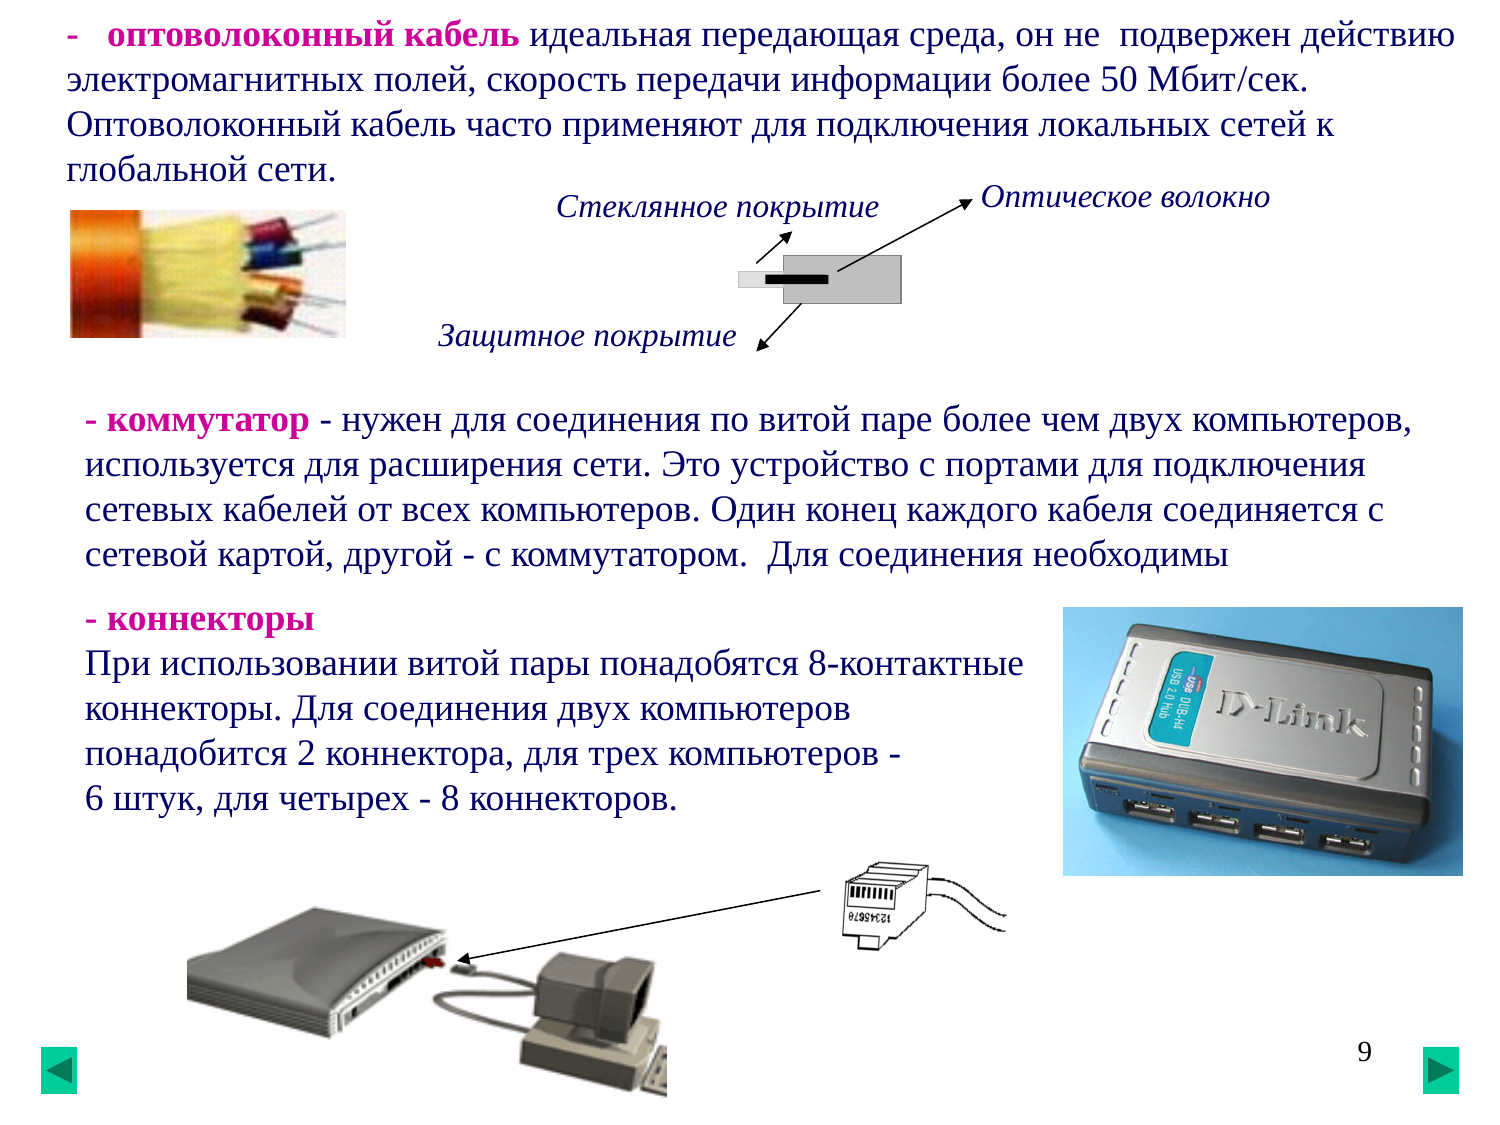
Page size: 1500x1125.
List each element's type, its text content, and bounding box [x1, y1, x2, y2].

text_box Стеклянное покрытие [540, 176, 895, 232]
text_box [1423, 1046, 1459, 1094]
text_box Оптическое волокно [925, 166, 1326, 222]
picture [1063, 607, 1463, 876]
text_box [456, 890, 821, 962]
picture [833, 844, 1014, 968]
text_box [738, 198, 973, 352]
text_box Защитное покрытие [423, 304, 753, 361]
picture [187, 855, 668, 1125]
text_box - оптоволоконный кабель идеальная передающая среда, он не подвержен действию электромагнитных полей, скорость передачи информации более 50 Мбит/cек. Оптоволоконный кабель часто применяют для подключения локальных сетей к глобальной сети. [0, 0, 1500, 197]
slide_number 9 [1074, 1024, 1388, 1101]
picture [70, 210, 346, 339]
text_box - коннекторы При использовании витой пары понадобятся 8-контактные коннекторы. Для соединения двух компьютеров понадобится 2 коннектора, для трех компьютеров - 6 штук, для четырех - 8 коннекторов. [70, 585, 1043, 826]
text_box - коммутатор - нужен для соединения по витой паре более чем двух компьютеров, используется для расширения сети. Это устройство с портами для подключения сетевых кабелей от всех компьютеров. Один конец каждого кабеля соединяется с сетевой картой, другой - с коммутатором. Для соединения необходимы [70, 386, 1500, 582]
text_box [41, 1046, 77, 1094]
